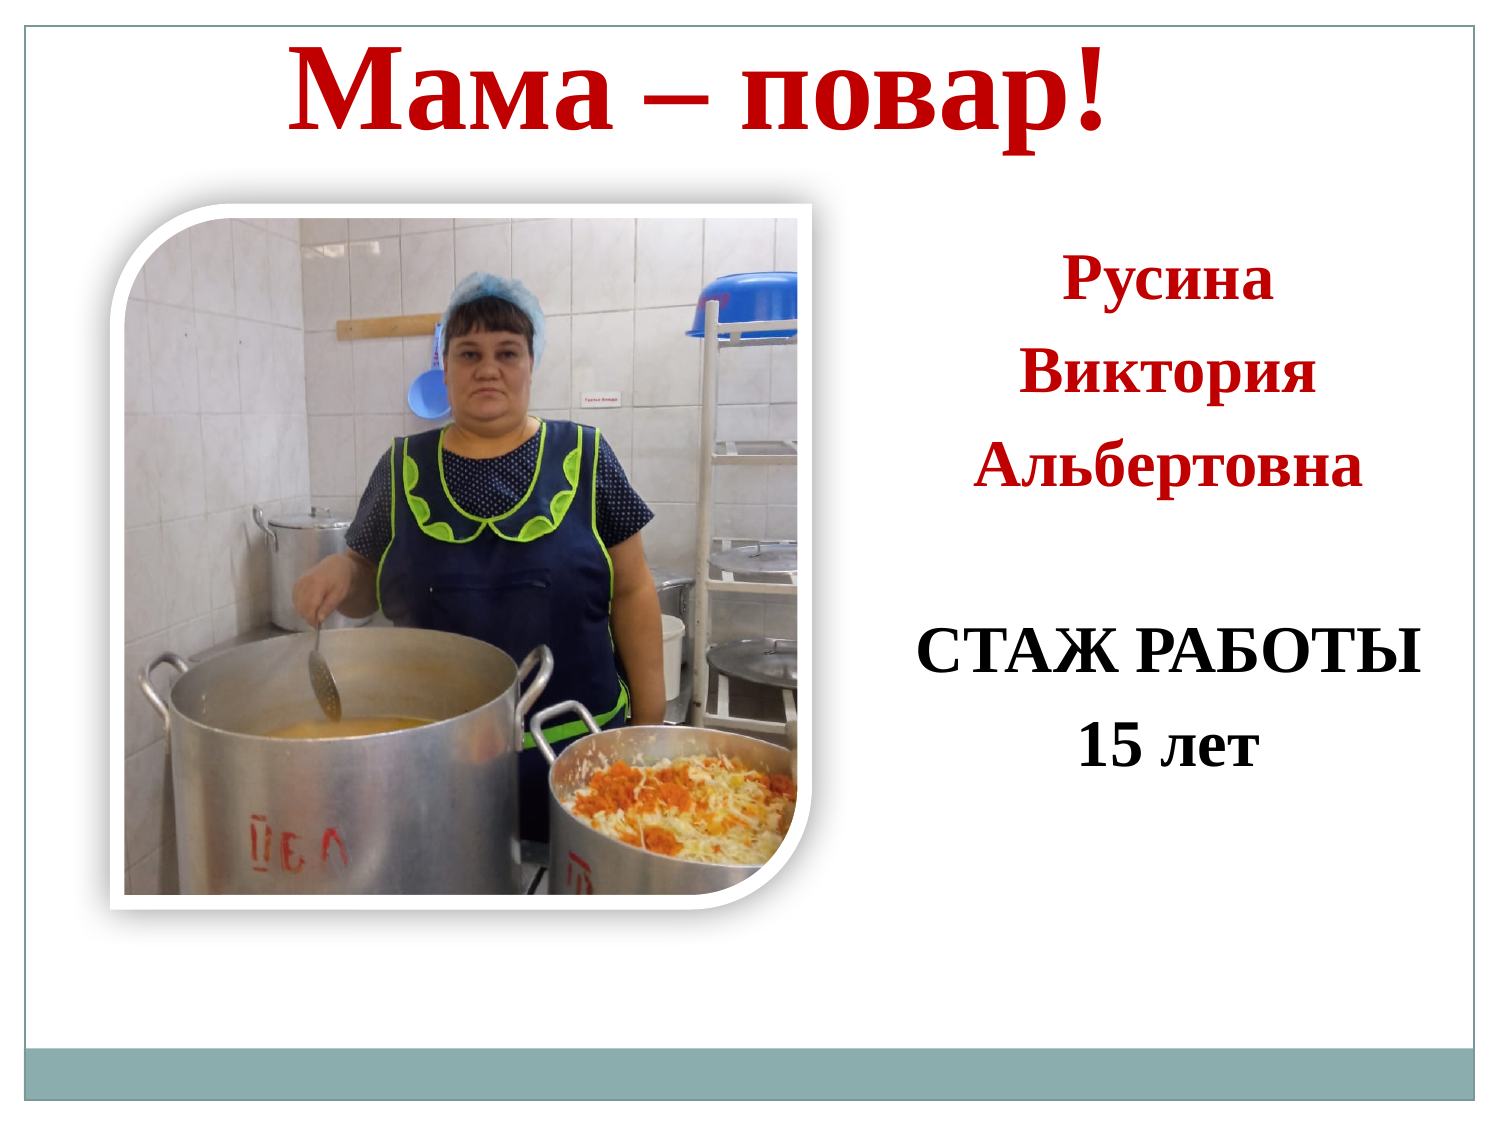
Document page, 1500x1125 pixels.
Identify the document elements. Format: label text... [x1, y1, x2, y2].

title Мама – повар! [0, 37, 1400, 162]
list Русина Виктория Альбертовна СТАЖ РАБОТЫ 15 лет [837, 224, 1500, 993]
picture [116, 210, 805, 903]
